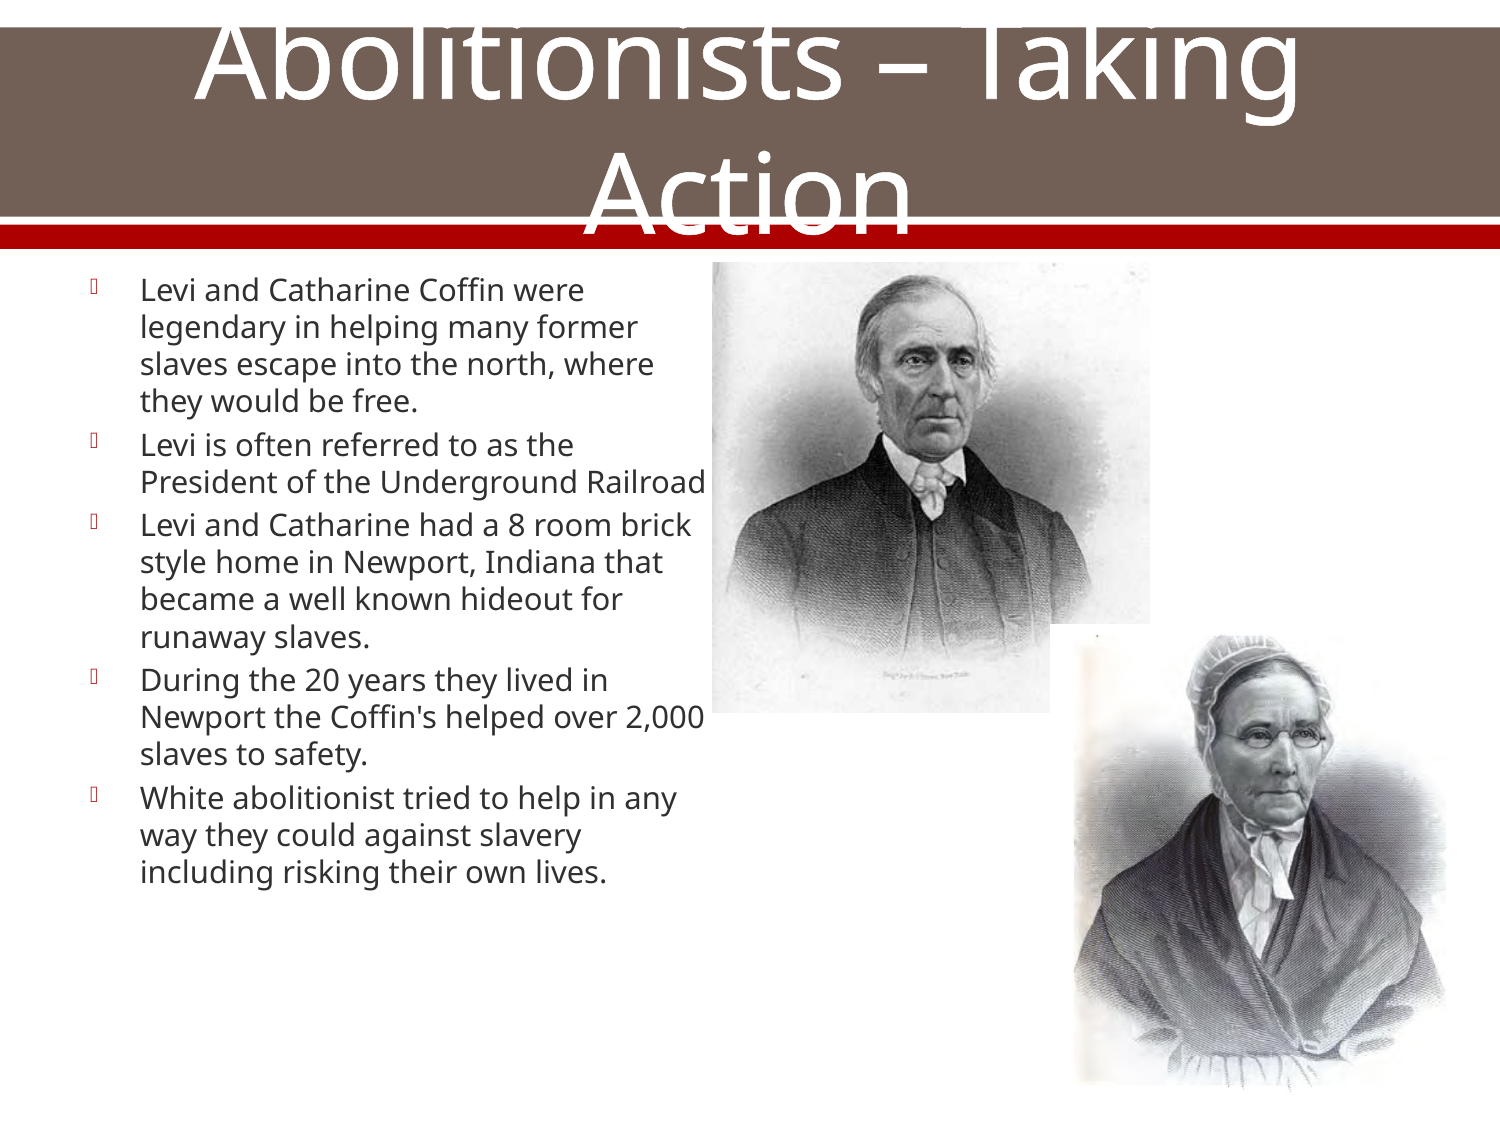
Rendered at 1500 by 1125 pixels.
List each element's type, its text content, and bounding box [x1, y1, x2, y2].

picture [712, 262, 1466, 1101]
title Abolitionists – Taking Action [75, 29, 1425, 213]
list Levi and Catharine Coffin were legendary in helping many former slaves escape into the north, where they would be free. Levi is often referred to as the President of the Underground Railroad Levi and Catharine had a 8 room brick style home in Newport, Indiana that became a well known hideout for runaway slaves. During the 20 years they lived in Newport the Coffin's helped over 2,000 slaves to safety. White abolitionist tried to help in any way they could against slavery including risking their own lives. [75, 262, 725, 1005]
